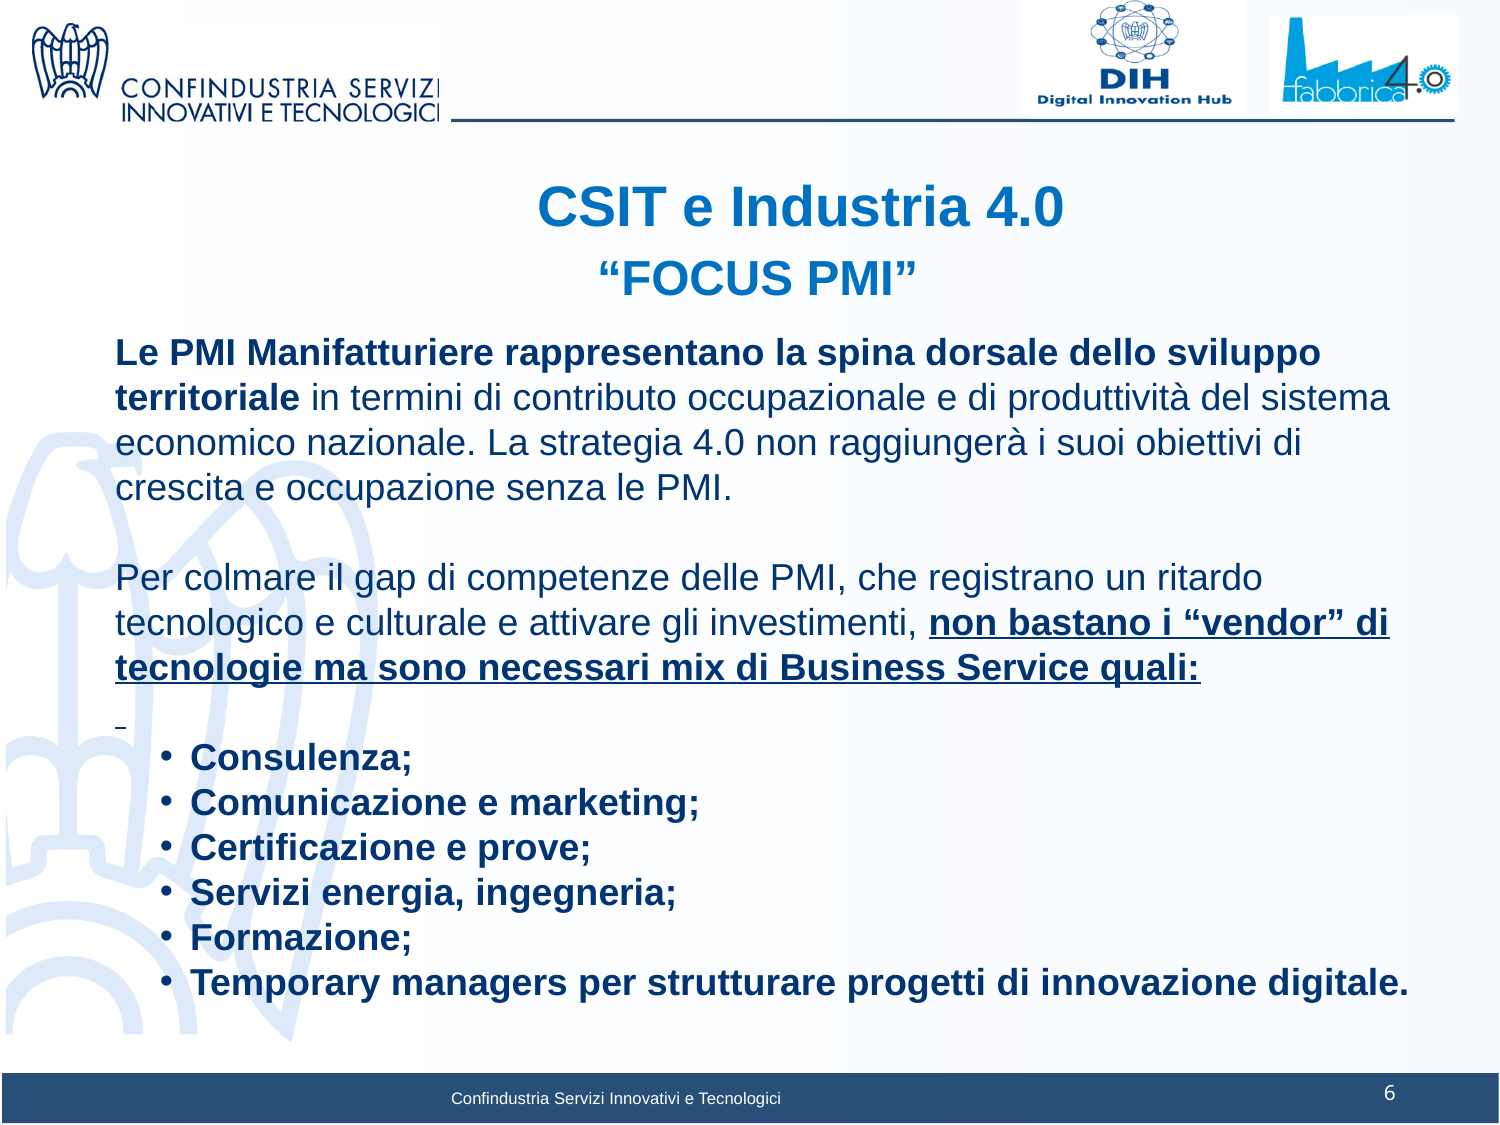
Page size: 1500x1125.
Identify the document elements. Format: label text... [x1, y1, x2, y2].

picture [1270, 15, 1457, 116]
picture [1021, 0, 1247, 114]
text_box CSIT e Industria 4.0 “FOCUS PMI” [106, 162, 1457, 315]
text_box Le PMI Manifatturiere rappresentano la spina dorsale dello sviluppo territoriale in termini di contributo occupazionale e di produttività del sistema economico nazionale. La strategia 4.0 non raggiungerà i suoi obiettivi di crescita e occupazione senza le PMI. Per colmare il gap di competenze delle PMI, che registrano un ritardo tecnologico e culturale e attivare gli investimenti, non bastano i “vendor” di tecnologie ma sono necessari mix di Business Service quali: Consulenza; Comunicazione e marketing; Certificazione e prove; Servizi energia, ingegneria; Formazione; Temporary managers per strutturare progetti di innovazione digitale. [99, 320, 1457, 1011]
picture [32, 23, 439, 122]
